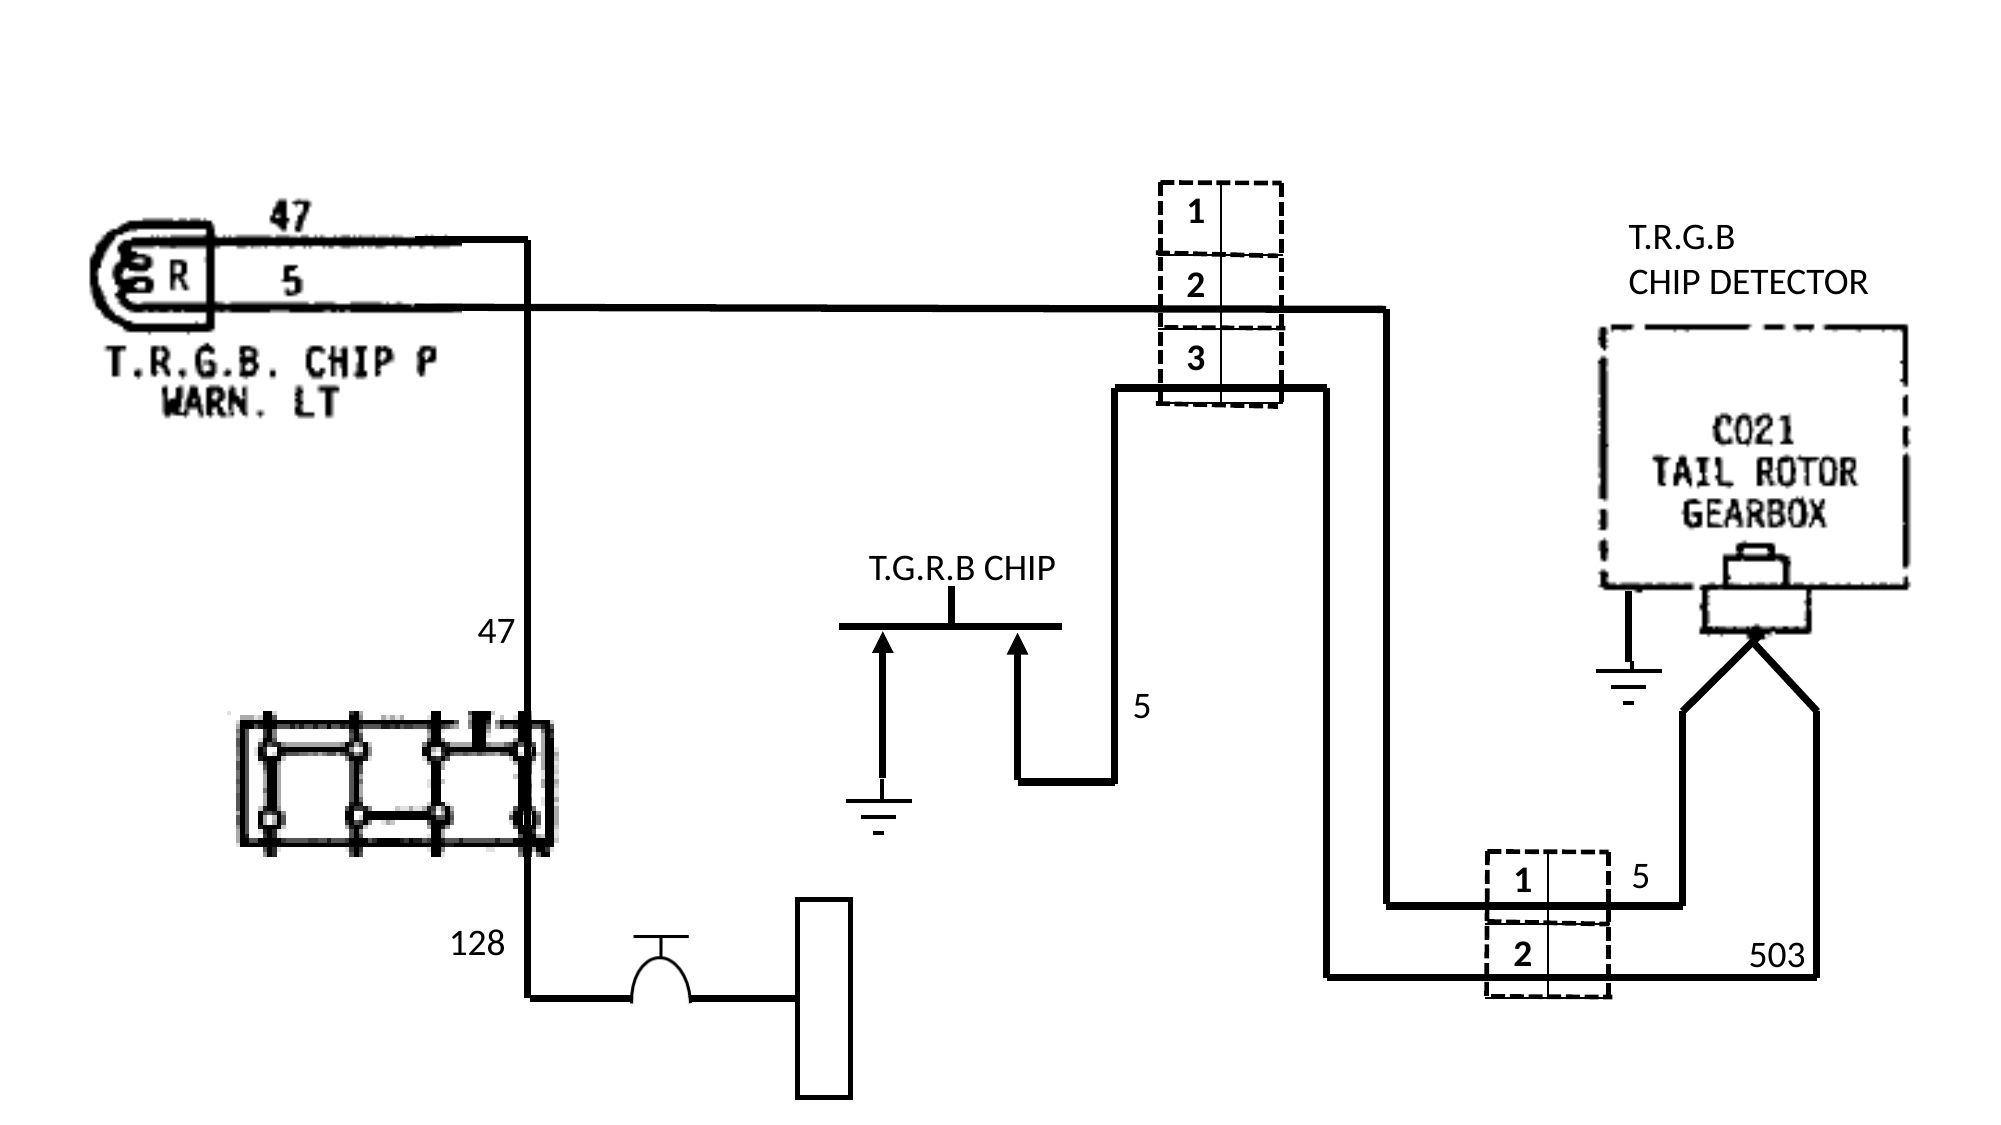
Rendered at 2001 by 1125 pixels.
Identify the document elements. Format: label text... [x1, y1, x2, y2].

table_header [1549, 910, 1606, 921]
text_box 5 [1616, 843, 1666, 904]
table_cell 3 [1163, 392, 1220, 402]
table_cell 2 [1161, 256, 1220, 305]
table_cell [1222, 313, 1281, 327]
picture [628, 935, 694, 1006]
table_cell [1222, 330, 1281, 384]
picture [227, 711, 527, 857]
table_cell 3 [1161, 330, 1220, 384]
table_header 1 [1490, 910, 1547, 921]
picture [1591, 307, 1927, 722]
text_box 47 [462, 598, 524, 659]
text_box 5 [1132, 673, 1141, 734]
table_cell [1222, 256, 1281, 305]
table_cell [1549, 925, 1608, 974]
text_box [797, 899, 851, 1098]
text_box 128 [433, 910, 521, 971]
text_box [1682, 636, 1759, 712]
table_cell 2 [1488, 981, 1547, 997]
table_header [1222, 184, 1281, 254]
table_header 1 [1488, 852, 1547, 902]
table_cell [1549, 981, 1608, 996]
table_cell 2 [1161, 313, 1220, 328]
table_header 1 [1161, 184, 1220, 252]
picture [528, 711, 564, 857]
table_header [1549, 852, 1608, 902]
picture [77, 155, 462, 469]
table_cell 2 [1488, 925, 1547, 974]
text_box 503 [1734, 922, 1821, 983]
text_box T.R.G.B CHIP DETECTOR [1613, 204, 1884, 307]
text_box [1155, 403, 1278, 407]
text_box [1753, 642, 1818, 712]
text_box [1155, 252, 1278, 256]
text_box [839, 535, 1077, 852]
table_cell [1222, 392, 1279, 402]
